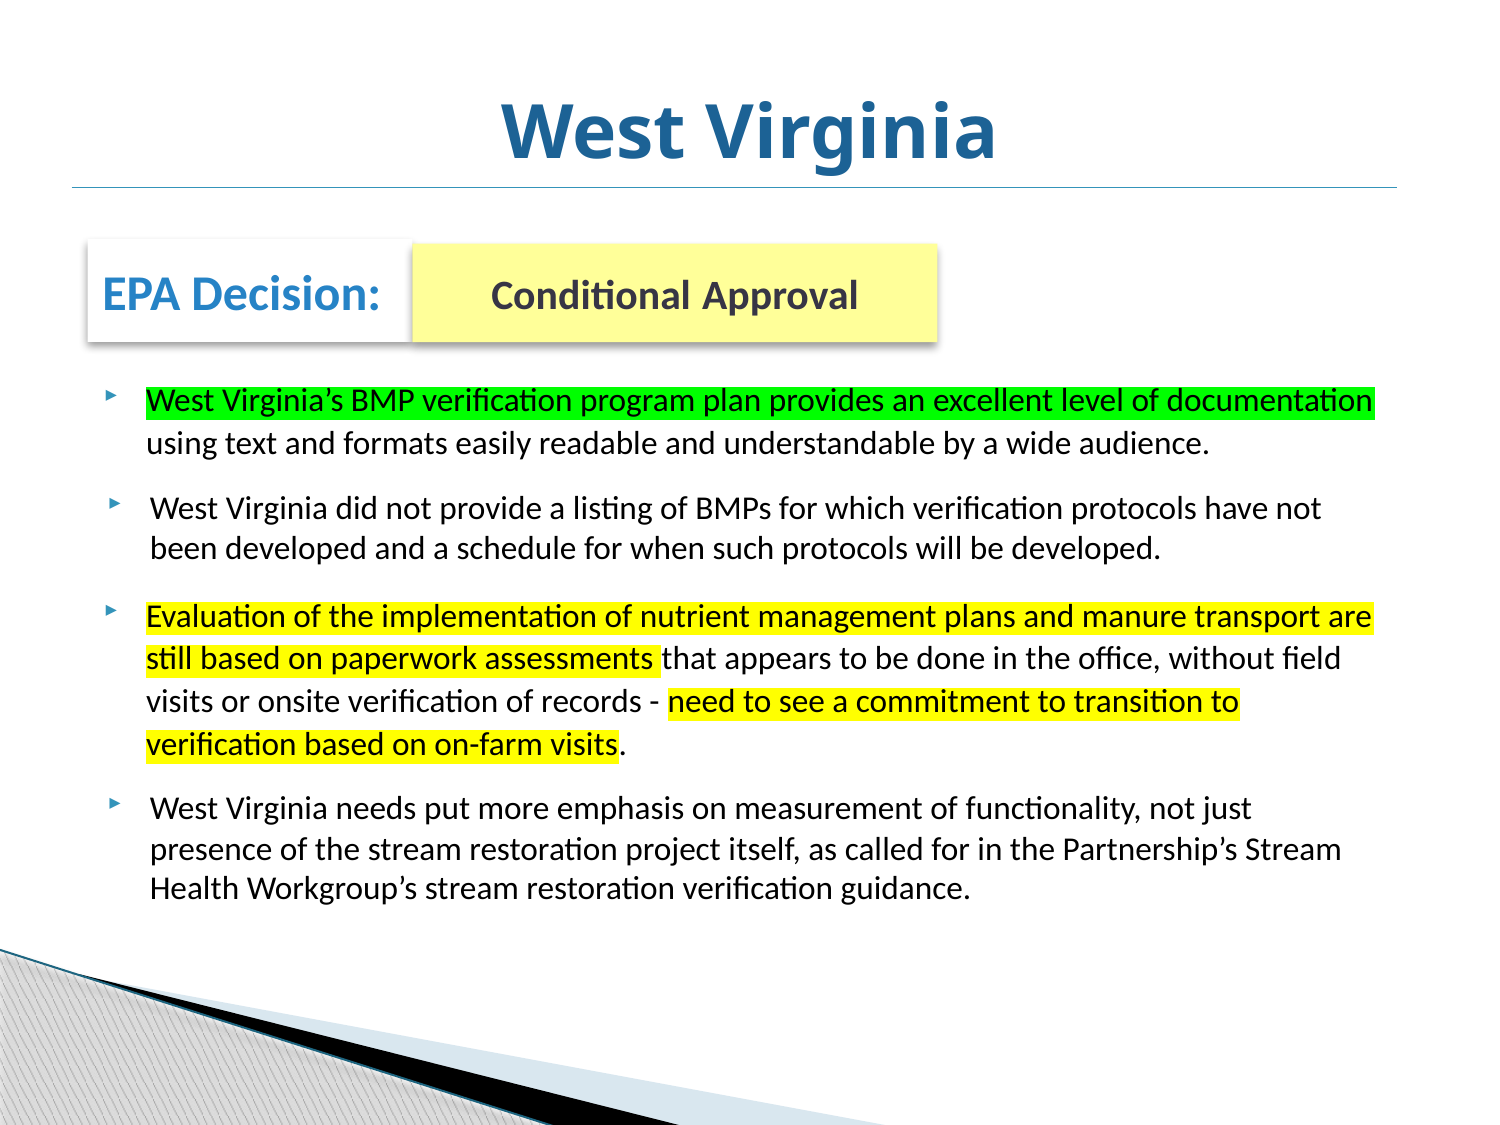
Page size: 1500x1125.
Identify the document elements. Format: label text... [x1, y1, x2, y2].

text_box EPA Decision: [87, 238, 413, 342]
list [87, 299, 1438, 989]
text_box Conditional Approval [412, 243, 938, 343]
title West Virginia [75, 51, 1425, 207]
text_box West Virginia’s BMP verification program plan provides an excellent level of documentation using text and formats easily readable and understandable by a wide audience. West Virginia did not provide a listing of BMPs for which verification protocols have not been developed and a schedule for when such protocols will be developed. Evaluation of the implementation of nutrient management plans and manure transport are still based on paperwork assessments that appears to be done in the office, without field visits or onsite verification of records - need to see a commitment to transition to verification based on on-farm visits. West Virginia needs put more emphasis on measurement of functionality, not just presence of the stream restoration project itself, as called for in the Partnership’s Stream Health Workgroup’s stream restoration verification guidance. [74, 368, 1397, 963]
